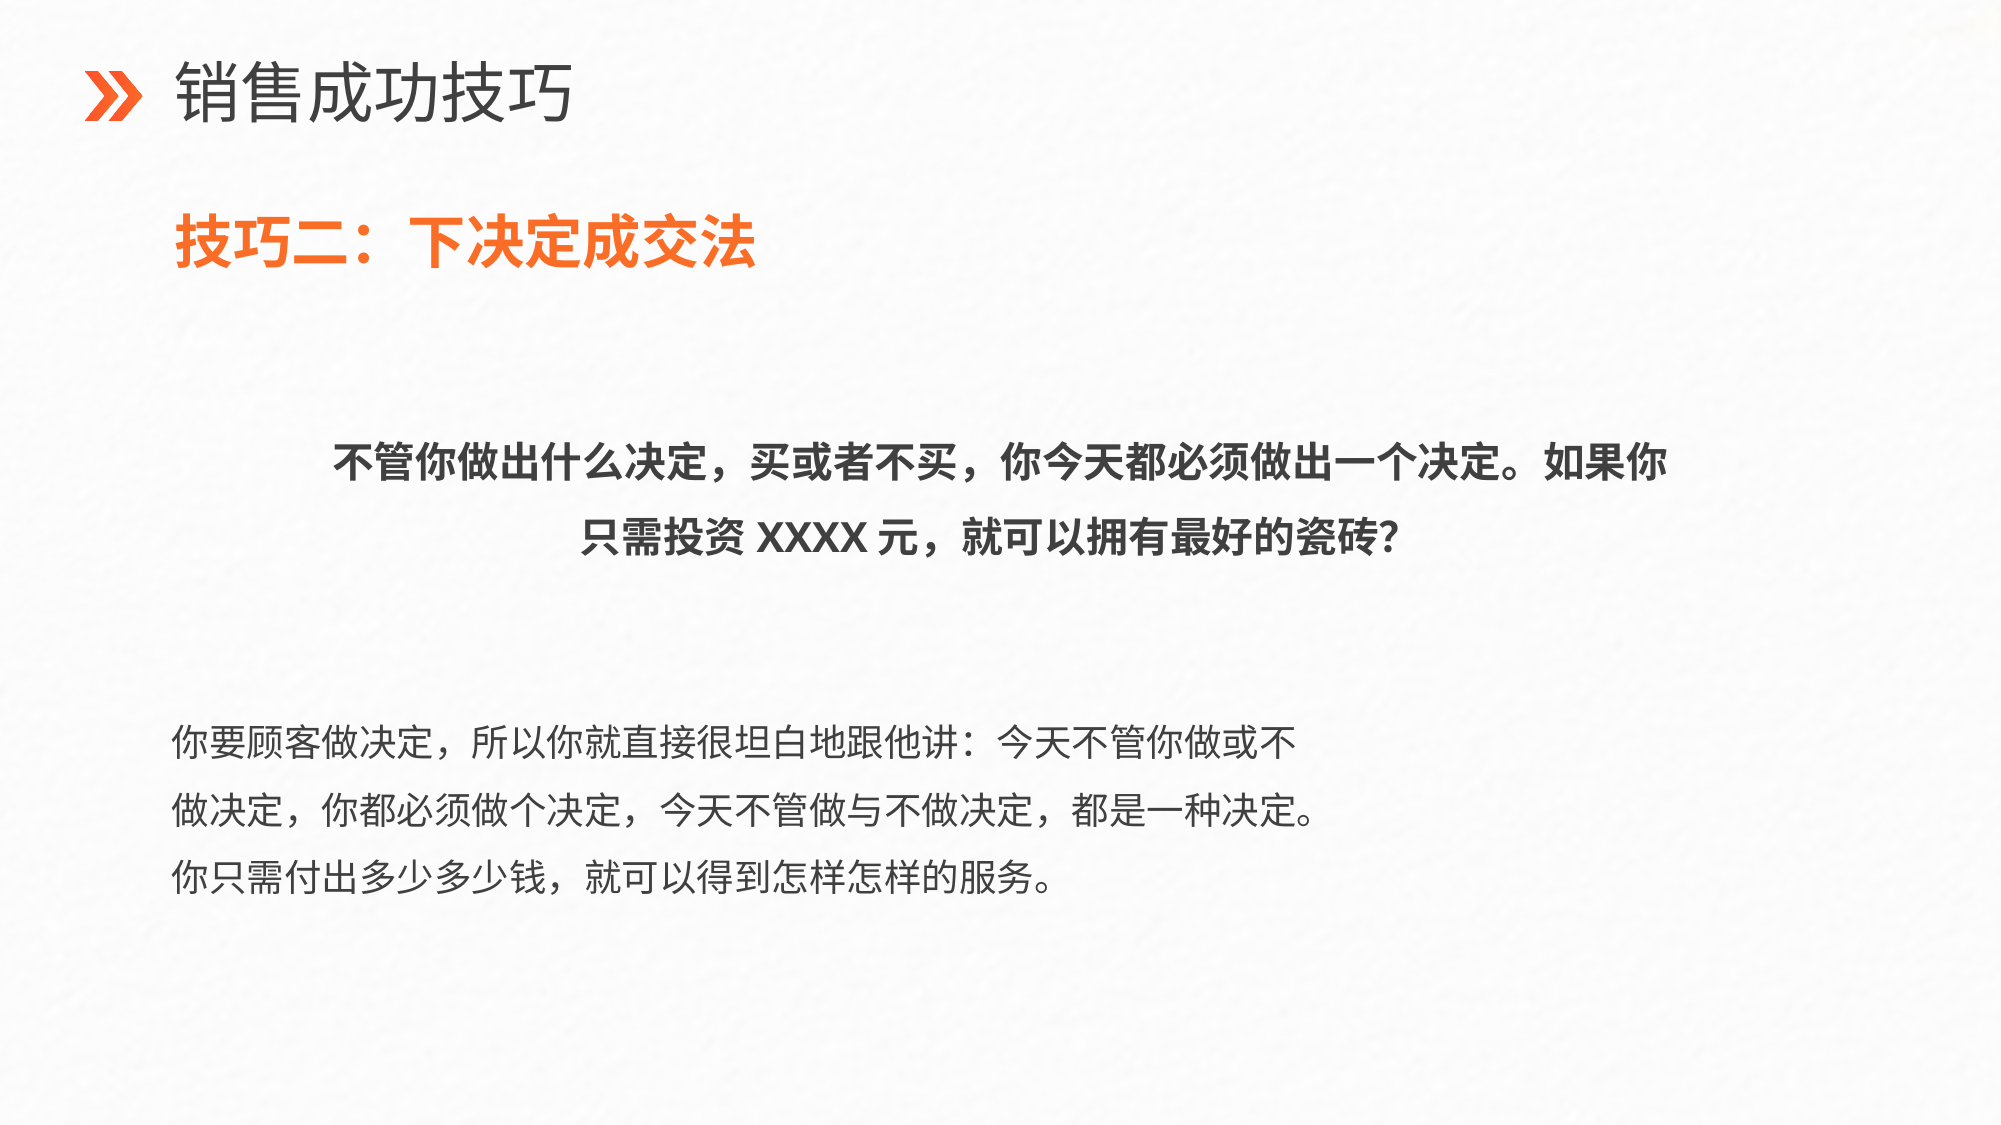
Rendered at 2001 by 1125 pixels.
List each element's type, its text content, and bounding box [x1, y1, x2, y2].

text_box 你要顾客做决定，所以你就直接很坦白地跟他讲：今天不管你做或不做决定，你都必须做个决定，今天不管做与不做决定，都是一种决定。你只需付出多少多少钱，就可以得到怎样怎样的服务。 [156, 689, 1323, 907]
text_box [84, 71, 143, 121]
text_box 销售成功技巧 [158, 43, 590, 139]
text_box 不管你做出什么决定，买或者不买，你今天都必须做出一个决定。如果你只需投资XXXX元，就可以拥有最好的瓷砖？ [315, 403, 1685, 569]
text_box 技巧二：下决定成交法 [160, 197, 773, 283]
